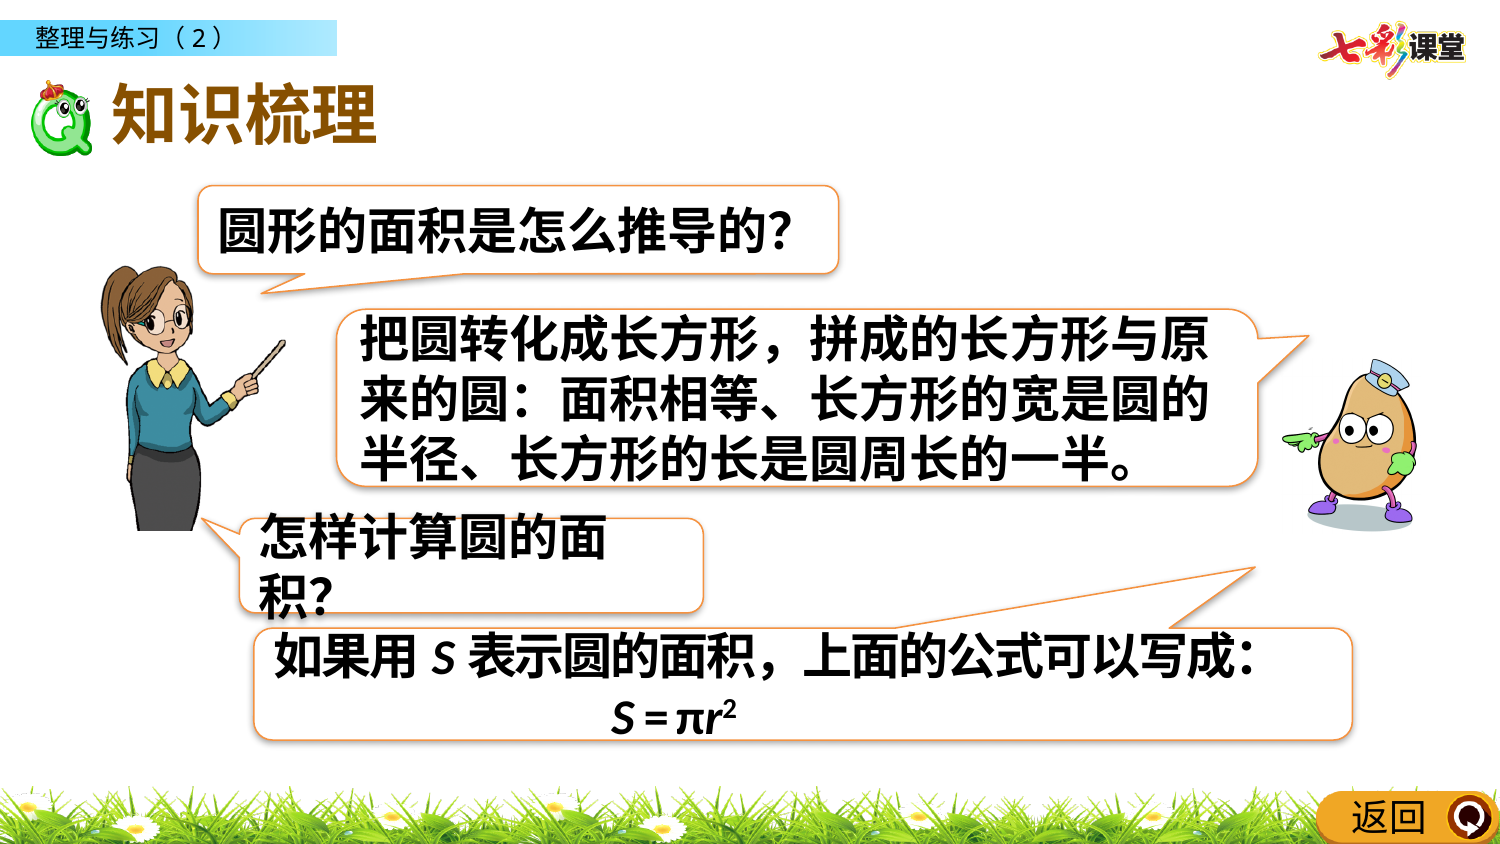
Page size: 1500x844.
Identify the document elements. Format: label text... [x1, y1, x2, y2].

text_box 如果用S表示圆的面积，上面的公式可以写成： S = πr2 [252, 566, 1354, 741]
picture [100, 265, 286, 531]
picture [1281, 358, 1422, 534]
picture [31, 80, 92, 156]
text_box 知识梳理 [100, 67, 404, 159]
text_box [100, 628, 261, 710]
picture [1316, 20, 1468, 80]
picture [0, 786, 1500, 844]
text_box 圆形的面积是怎么推导的？ [197, 184, 840, 292]
text_box 把圆转化成长方形，拼成的长方形与原来的圆：面积相等、长方形的宽是圆的半径、长方形的长是圆周长的一半。 [335, 308, 1310, 488]
text_box 怎样计算圆的面积？ [220, 517, 705, 614]
